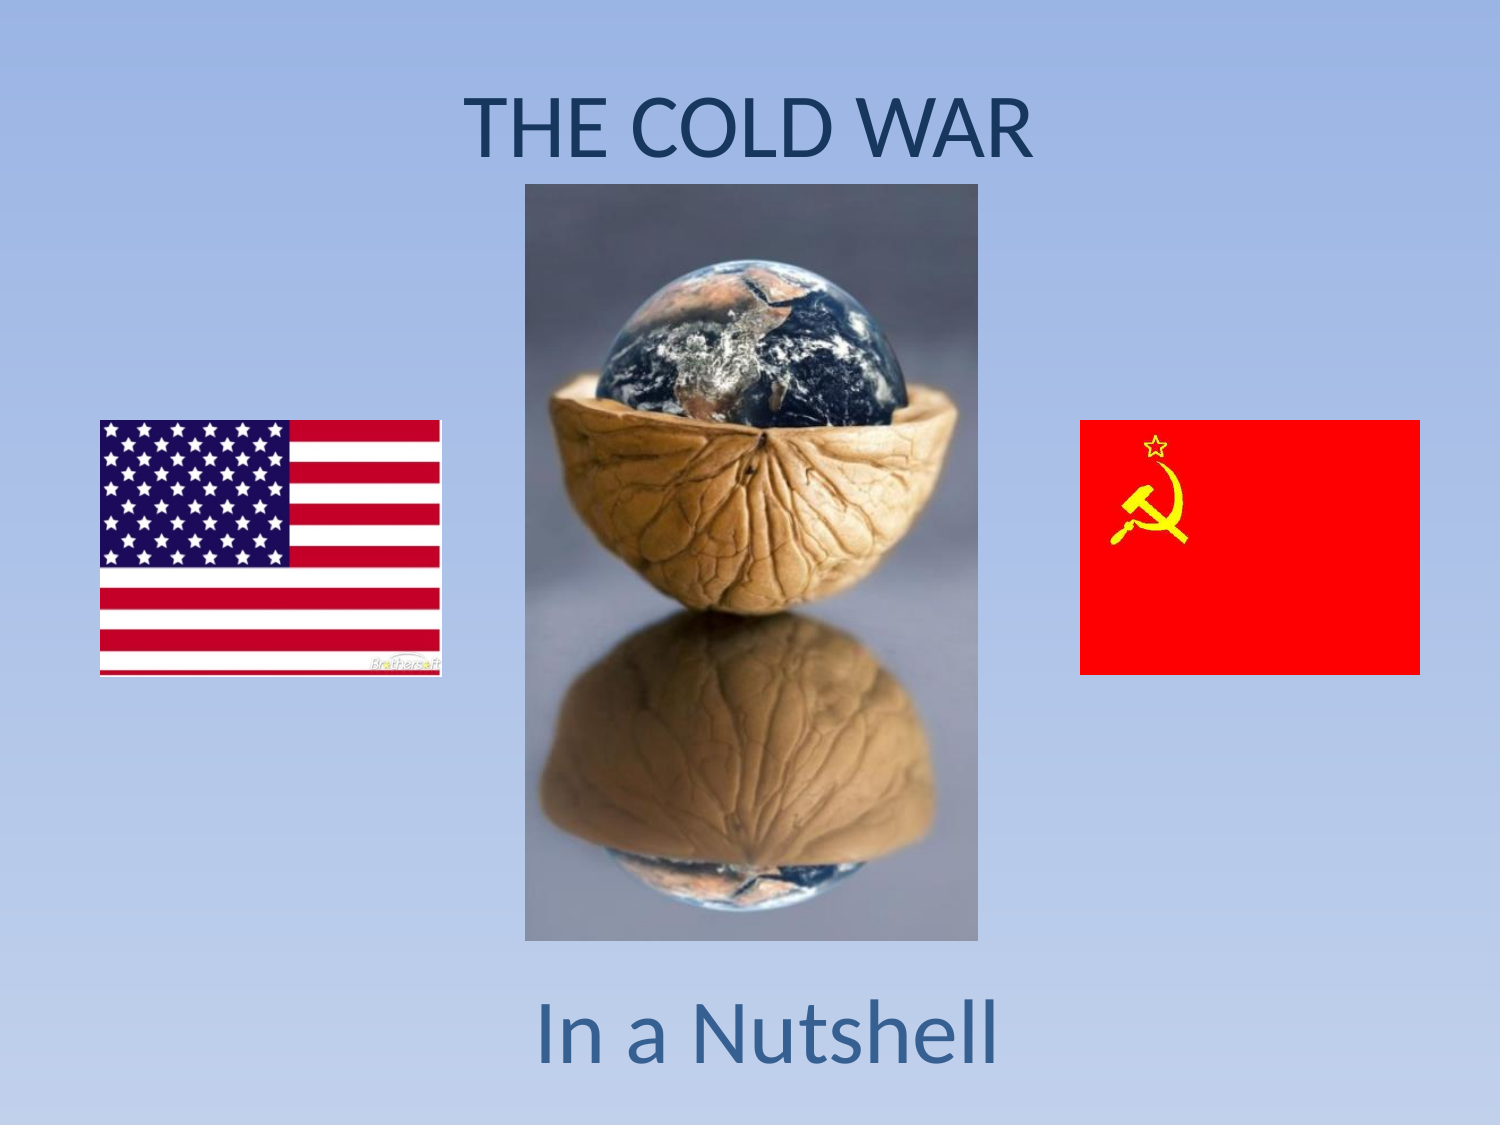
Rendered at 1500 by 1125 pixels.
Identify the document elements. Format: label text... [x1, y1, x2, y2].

title THE COLD WAR [112, 0, 1388, 241]
picture [525, 184, 978, 941]
picture [1080, 420, 1421, 675]
picture [100, 420, 443, 678]
text_box In a Nutshell [289, 964, 1247, 1089]
